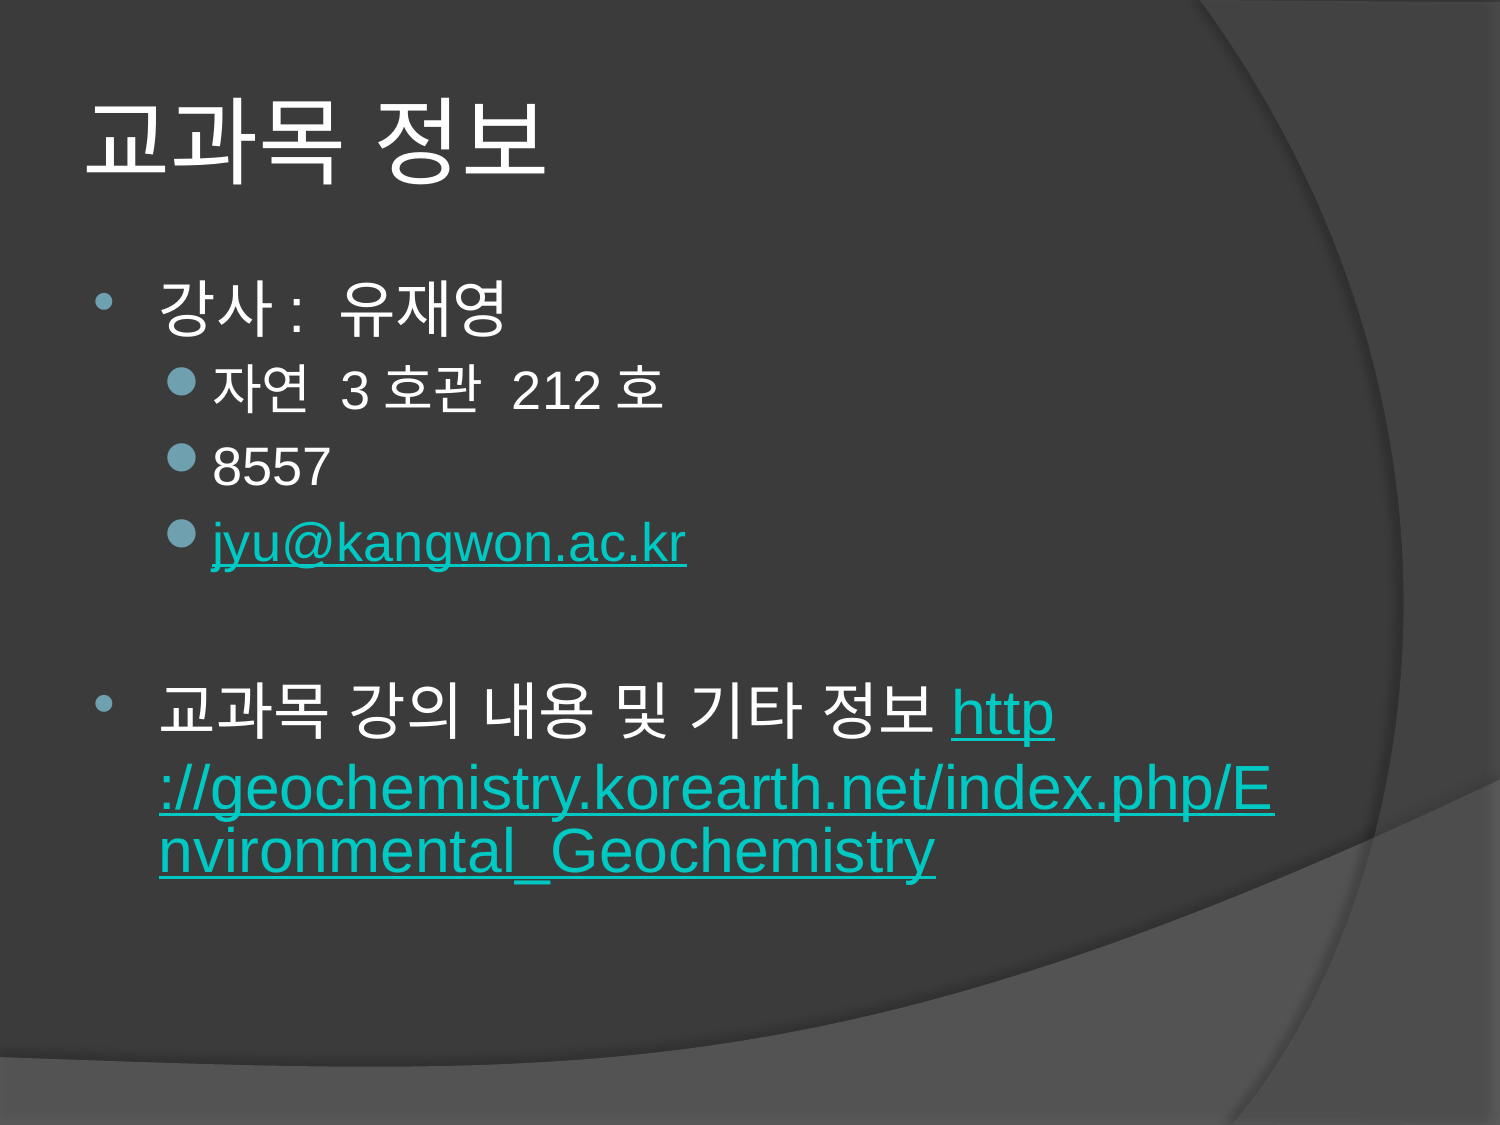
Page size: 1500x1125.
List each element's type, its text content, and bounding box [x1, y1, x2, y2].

list 강사: 유재영 자연 3호관 212호 8557 jyu@kangwon.ac.kr 교과목 강의 내용 및 기타 정보http://geochemistry.korearth.net/index.php/Environmental_Geochemistry [75, 262, 1300, 1005]
title 교과목 정보 [75, 45, 1300, 233]
